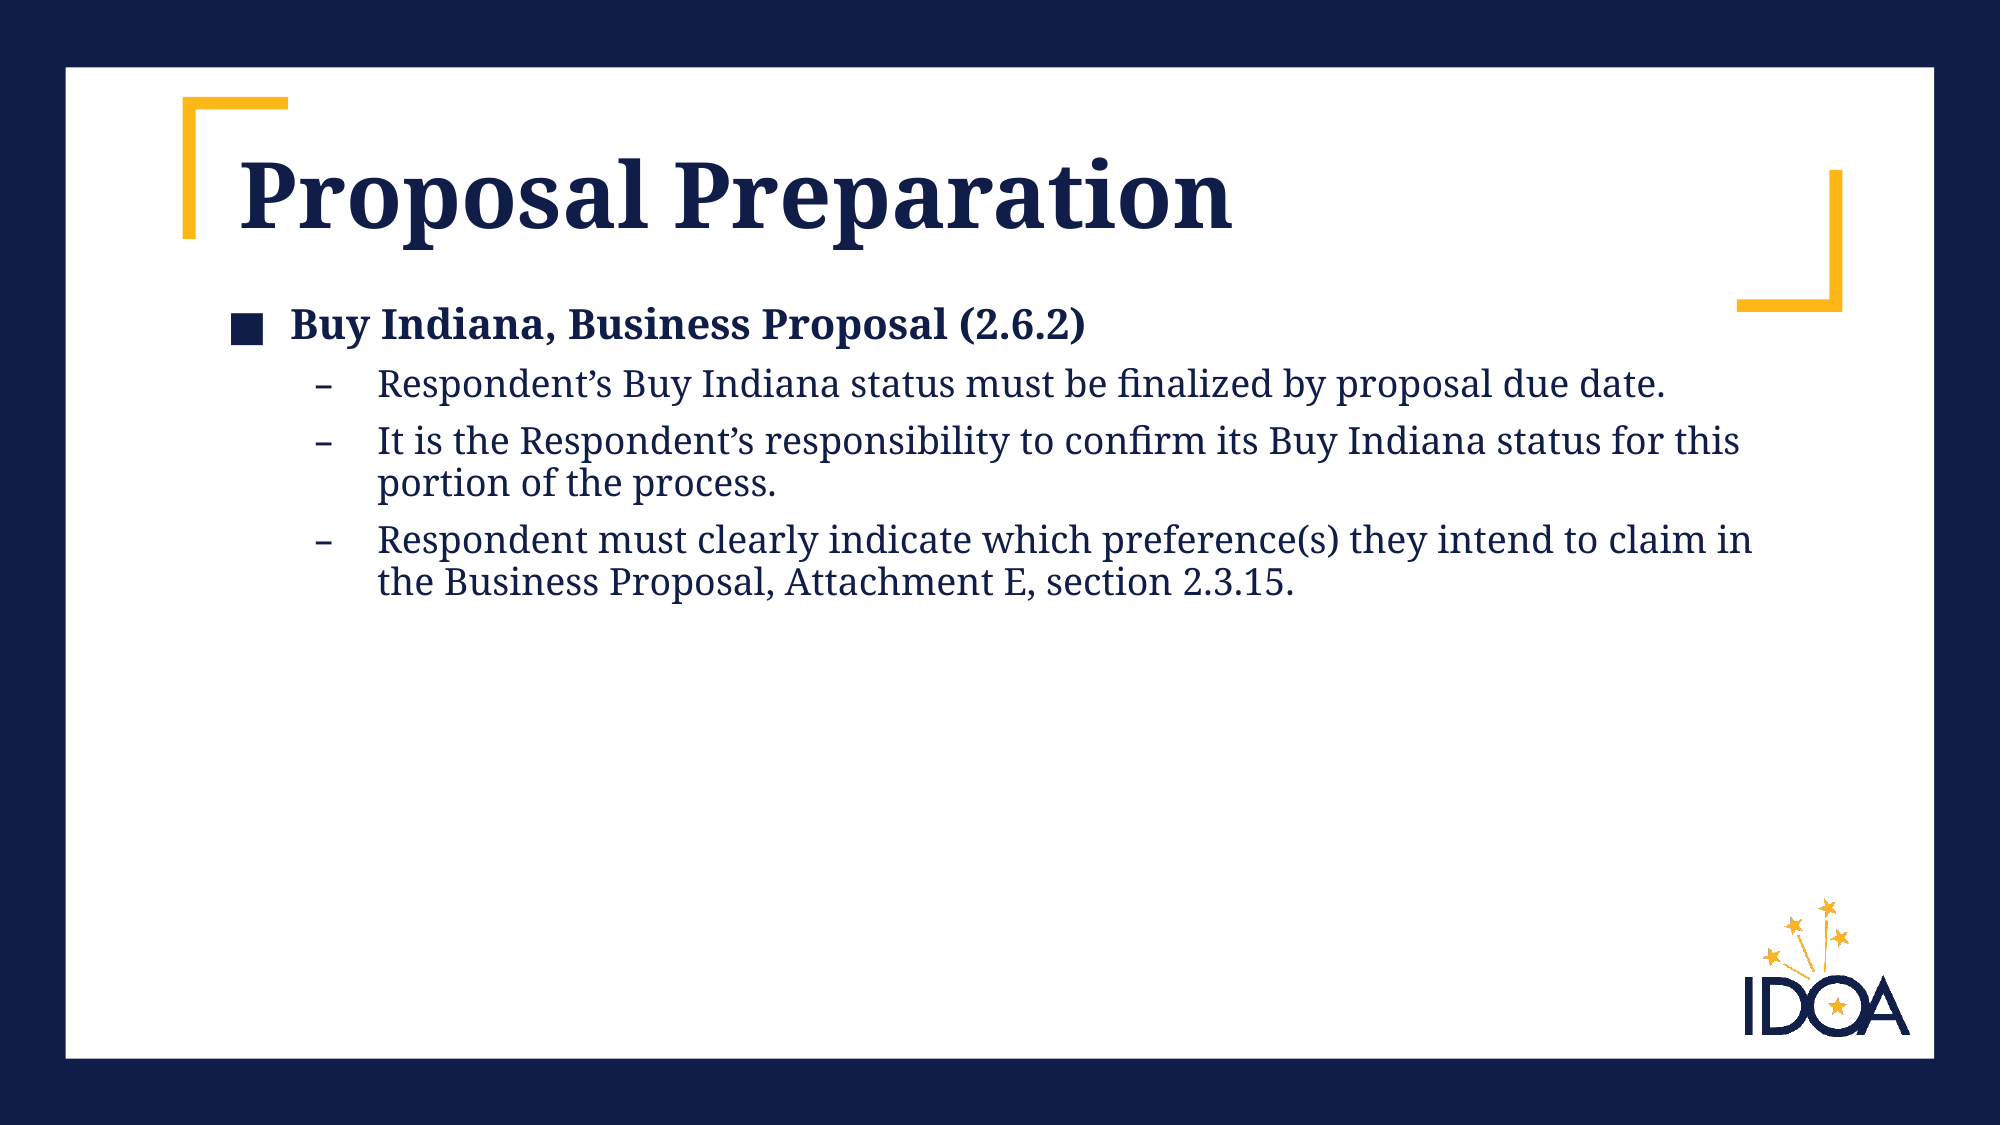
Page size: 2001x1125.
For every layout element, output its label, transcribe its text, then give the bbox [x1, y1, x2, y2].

picture [1702, 857, 1959, 1114]
list Buy Indiana, Business Proposal (2.6.2) Respondent’s Buy Indiana status must be finalized by proposal due date. It is the Respondent’s responsibility to confirm its Buy Indiana status for this portion of the process. Respondent must clearly indicate which preference(s) they intend to claim in the Business Proposal, Attachment E, section 2.3.15. [212, 294, 1788, 880]
title Proposal Preparation [225, 142, 1800, 279]
